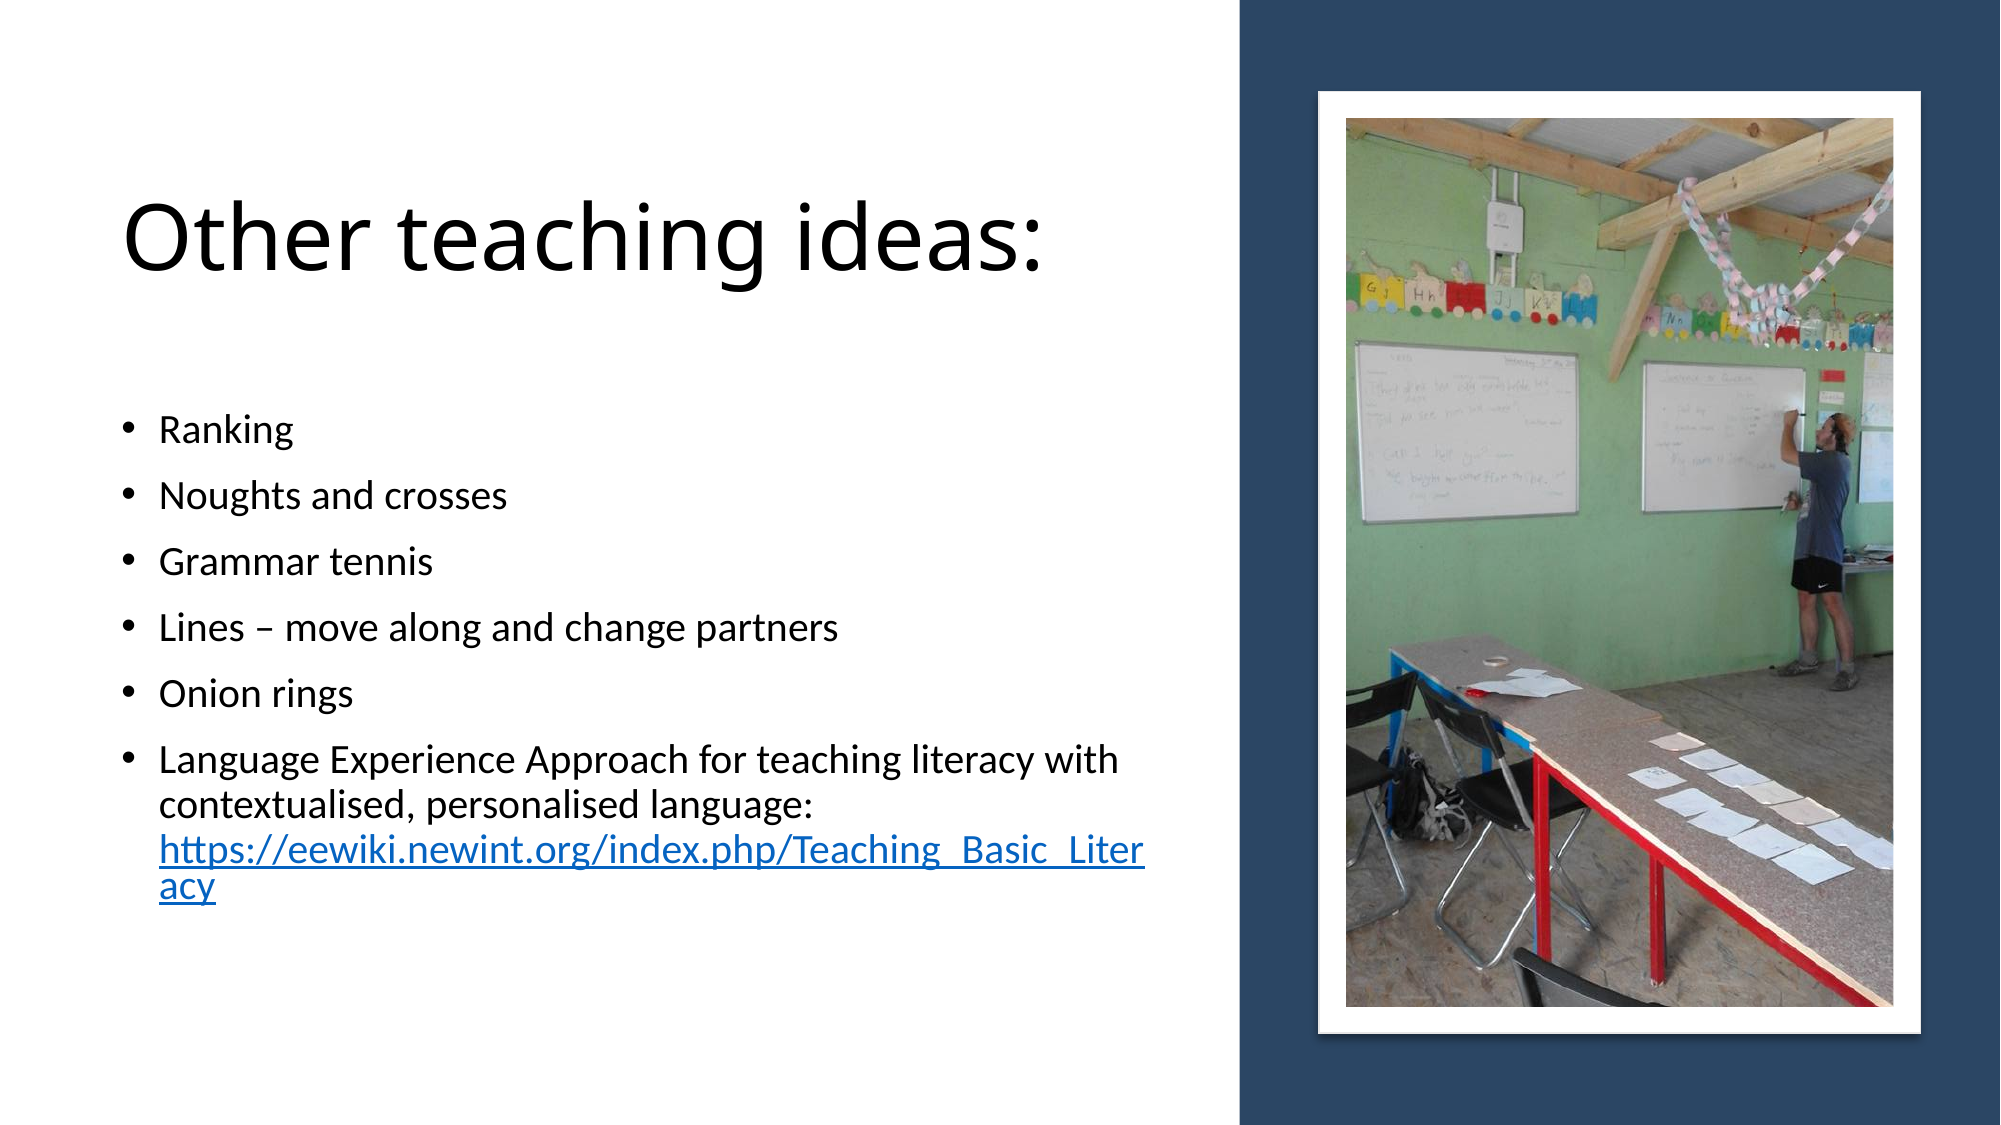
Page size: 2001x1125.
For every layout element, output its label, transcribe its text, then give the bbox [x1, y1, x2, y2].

title Other teaching ideas: [106, 103, 1161, 379]
picture [1346, 118, 1894, 1007]
text_box [1318, 91, 1922, 1034]
text_box [1238, 0, 2000, 1125]
list Ranking Noughts and crosses Grammar tennis Lines – move along and change partners Onion rings Language Experience Approach for teaching literacy with contextualised, personalised language: https://eewiki.newint.org/index.php/Teaching_Basic_Literacy [106, 399, 1161, 1021]
